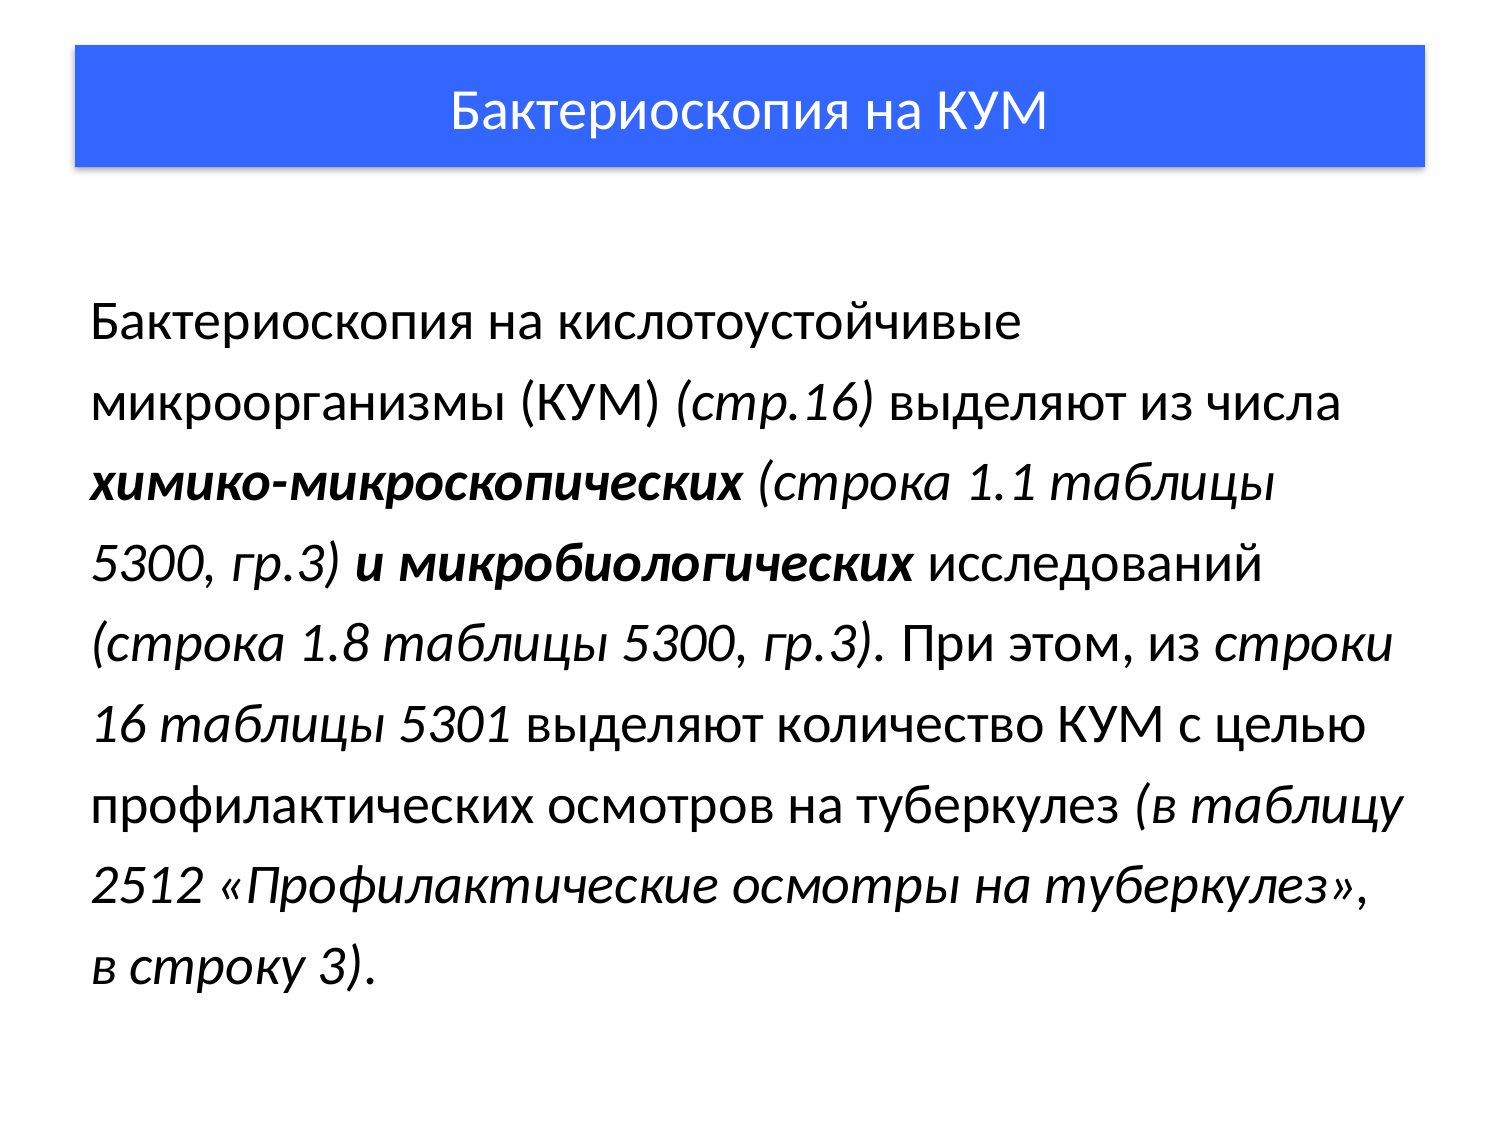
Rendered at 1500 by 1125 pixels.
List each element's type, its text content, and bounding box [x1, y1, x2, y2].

list Бактериоскопия на кислотоустойчивые микроорганизмы (КУМ) (стр.16) выделяют из числа химико-микроскопических (строка 1.1 таблицы 5300, гр.3) и микробиологических исследований (строка 1.8 таблицы 5300, гр.3). При этом, из строки 16 таблицы 5301 выделяют количество КУМ с целью профилактических осмотров на туберкулез (в таблицу 2512 «Профилактические осмотры на туберкулез», в строку 3). [75, 262, 1425, 1005]
title Бактериоскопия на КУМ [75, 45, 1425, 168]
